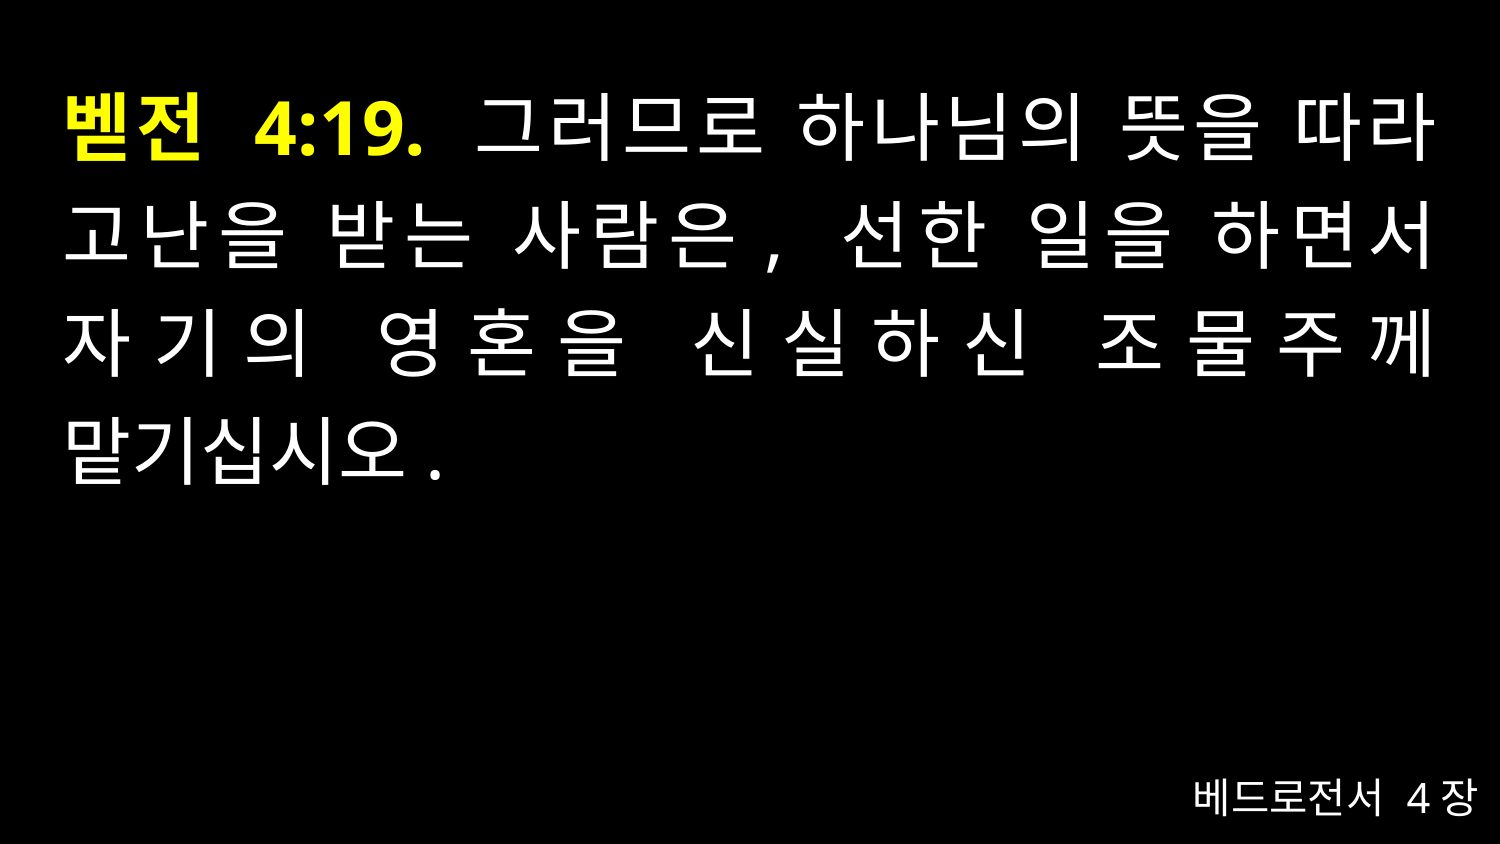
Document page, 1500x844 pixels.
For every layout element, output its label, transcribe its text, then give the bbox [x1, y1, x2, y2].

subtitle 베드로전서 4장 [916, 770, 1500, 844]
title 벧전 4:19. 그러므로 하나님의 뜻을 따라 고난을 받는 사람은, 선한 일을 하면서 자기의 영혼을 신실하신 조물주께 맡기십시오. [0, 0, 1500, 844]
